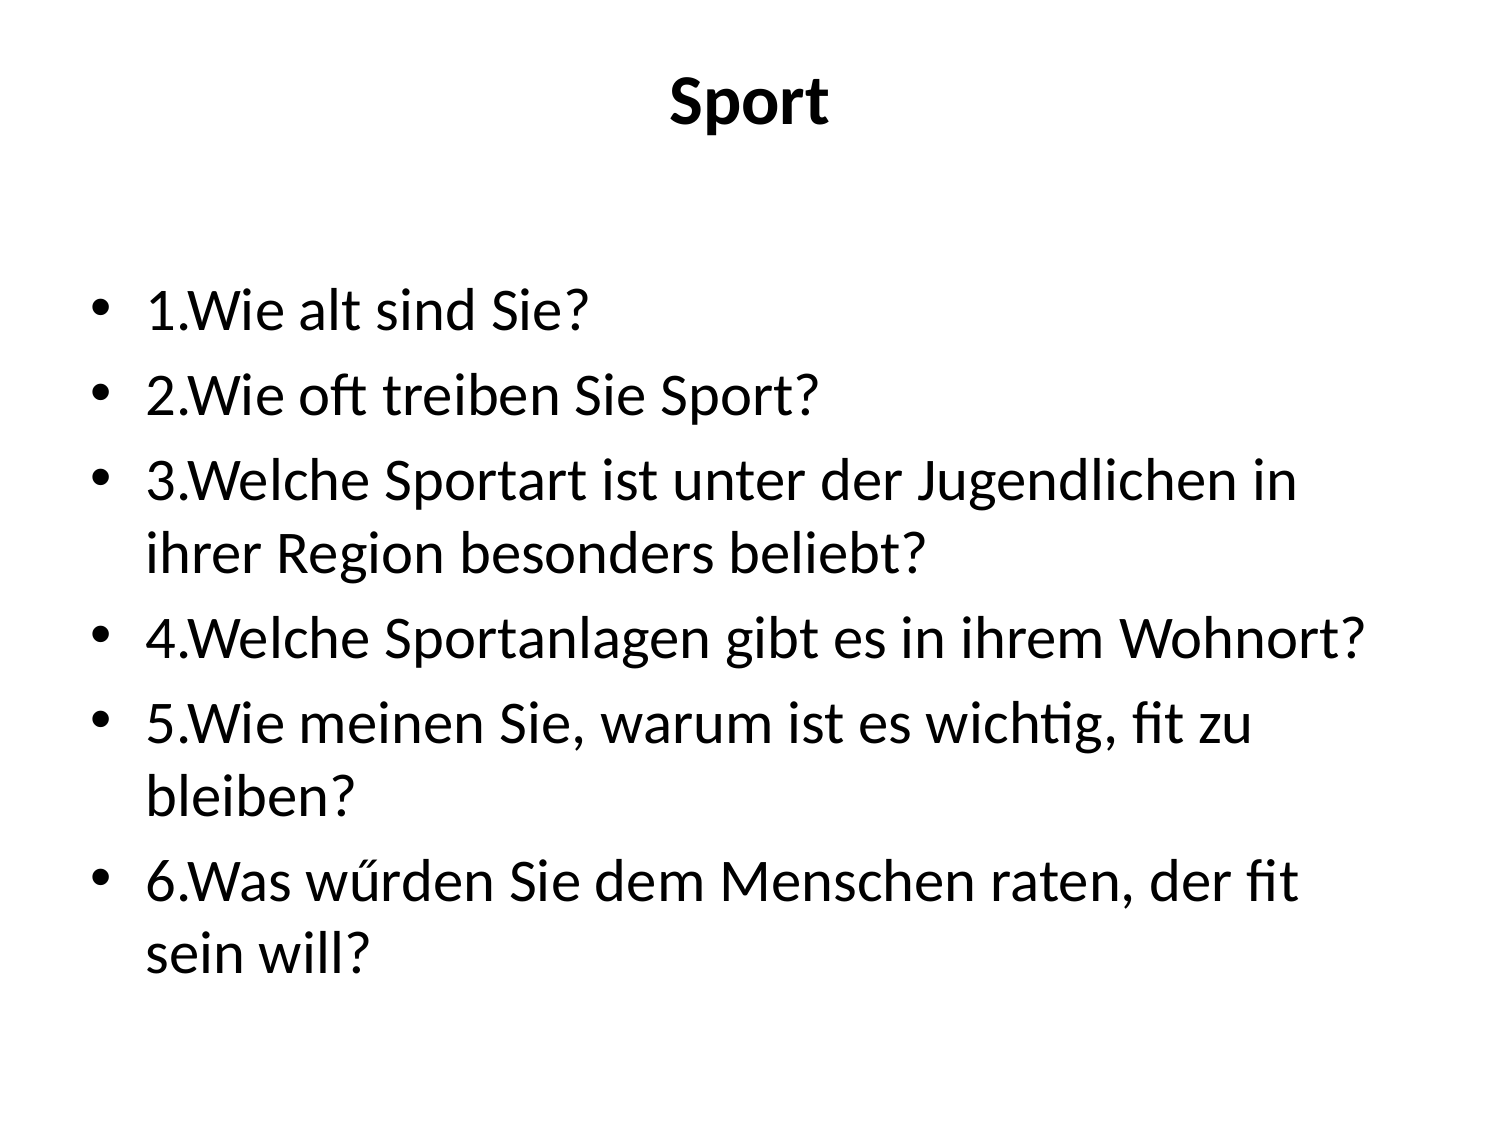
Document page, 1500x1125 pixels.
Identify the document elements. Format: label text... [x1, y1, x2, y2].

title Sport [75, 45, 1425, 233]
list 1.Wie alt sind Sie? 2.Wie oft treiben Sie Sport? 3.Welche Sportart ist unter der Jugendlichen in ihrer Region besonders beliebt? 4.Welche Sportanlagen gibt es in ihrem Wohnort? 5.Wie meinen Sie, warum ist es wichtig, fit zu bleiben? 6.Was wűrden Sie dem Menschen raten, der fit sein will? [75, 262, 1425, 1005]
